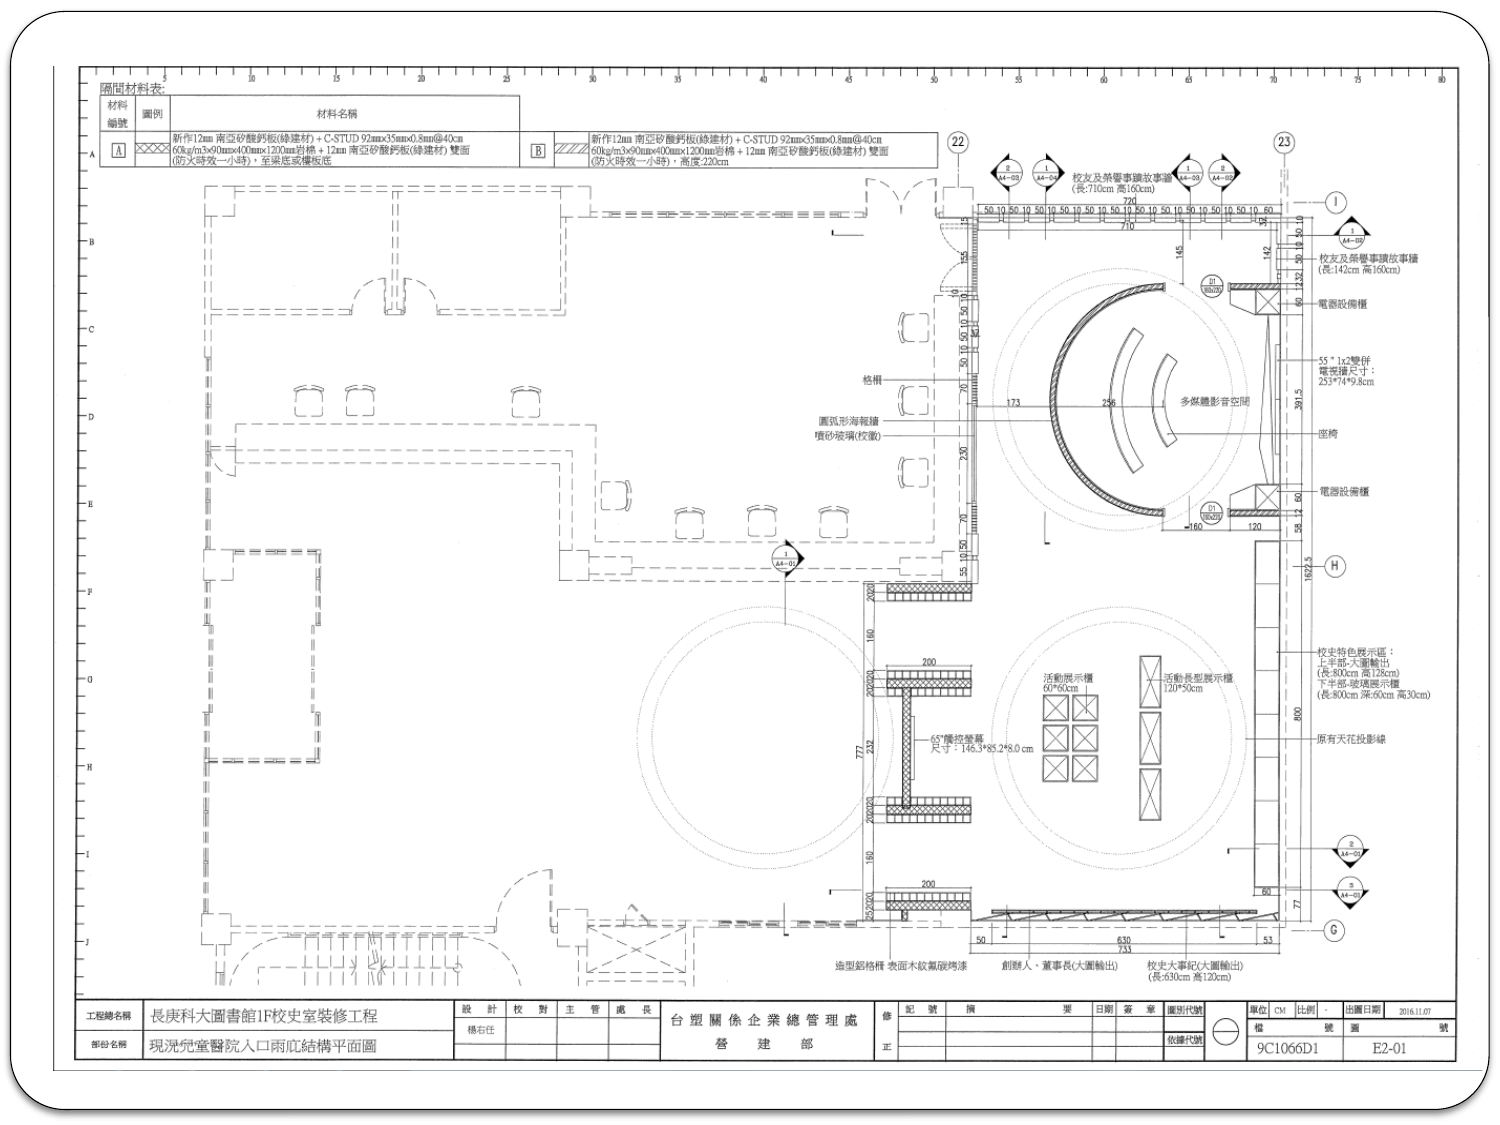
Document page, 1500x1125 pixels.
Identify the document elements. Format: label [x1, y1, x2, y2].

picture [52, 66, 1483, 1071]
